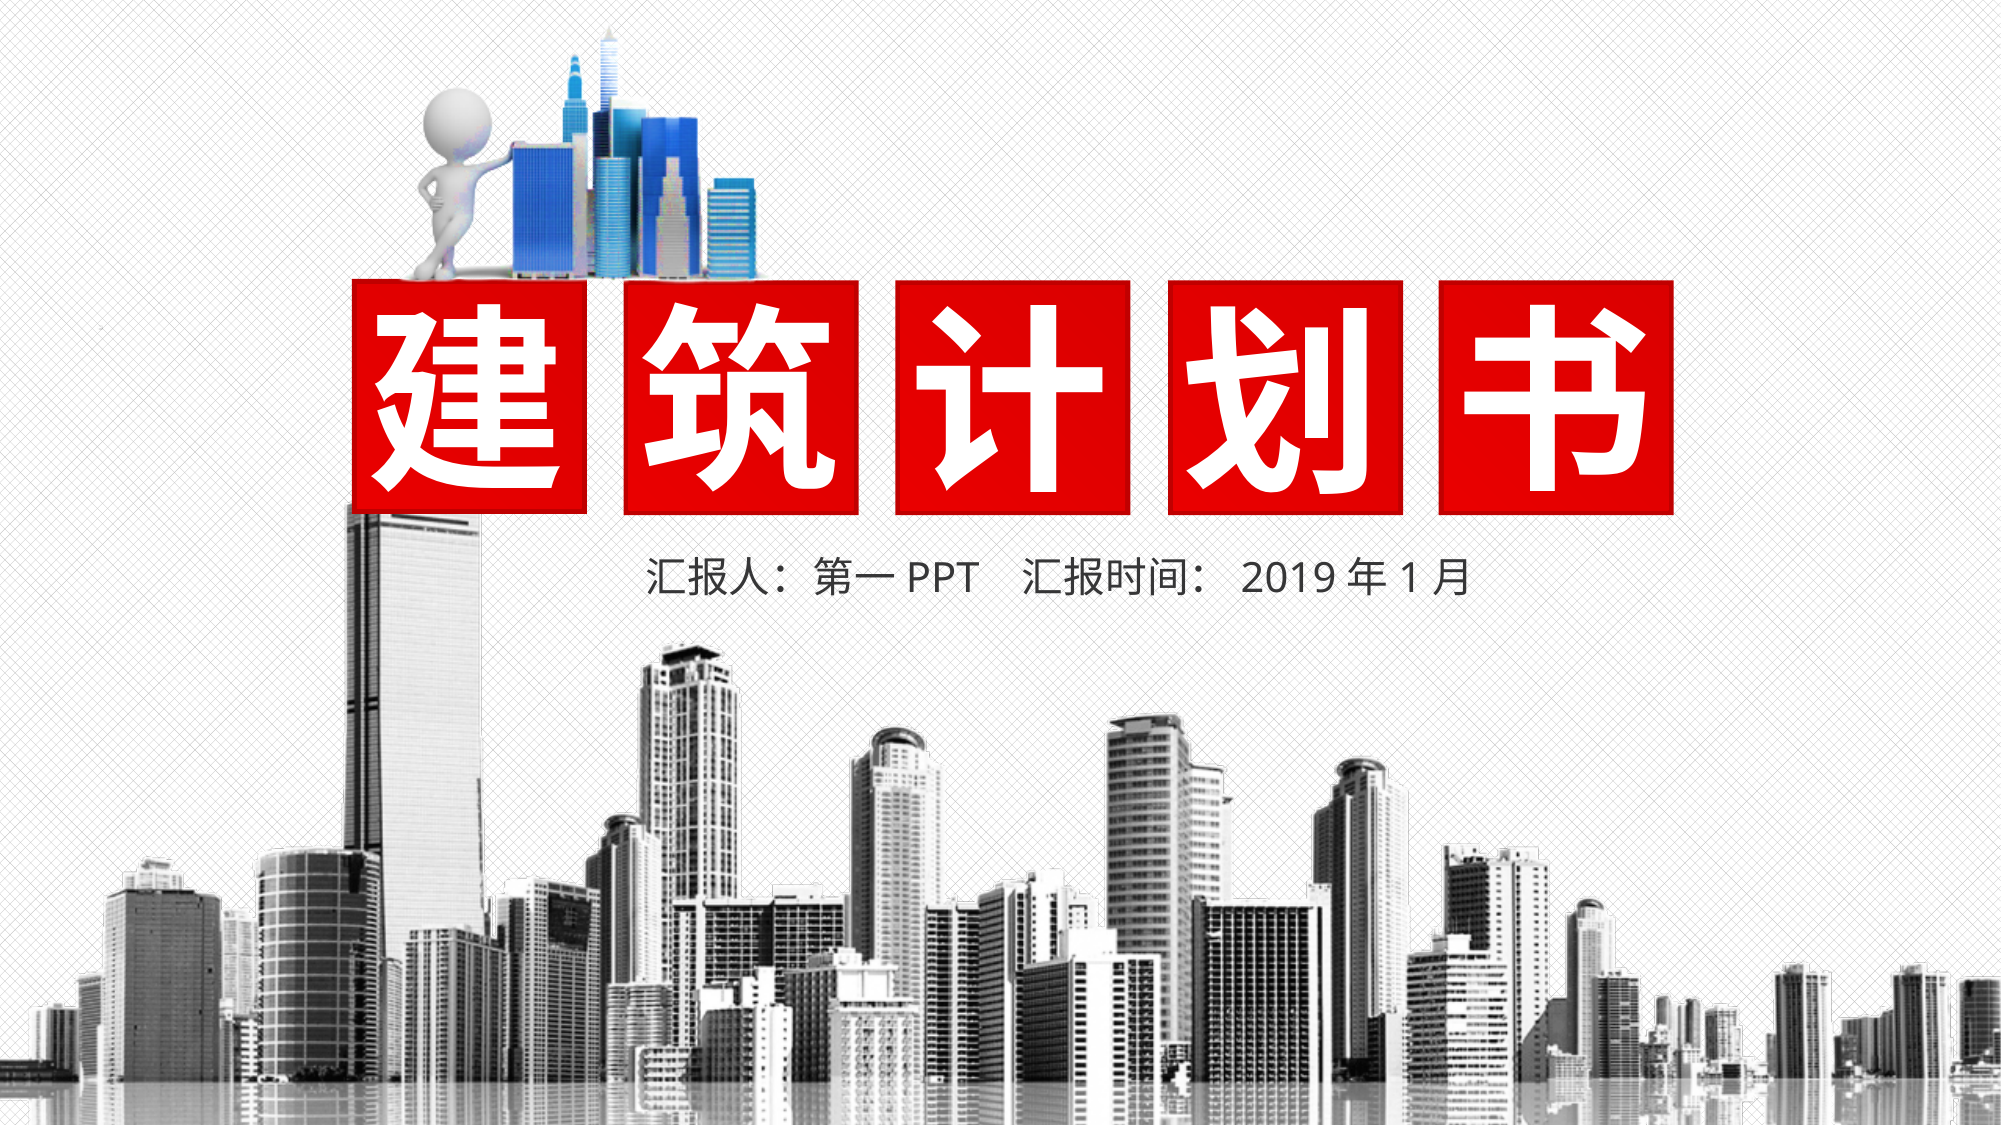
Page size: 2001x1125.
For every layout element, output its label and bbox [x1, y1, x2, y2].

text_box [1167, 280, 1404, 516]
text_box [623, 280, 859, 516]
text_box [895, 280, 1131, 516]
text_box [351, 278, 588, 515]
text_box [1438, 280, 1674, 516]
picture [0, 0, 2001, 1125]
